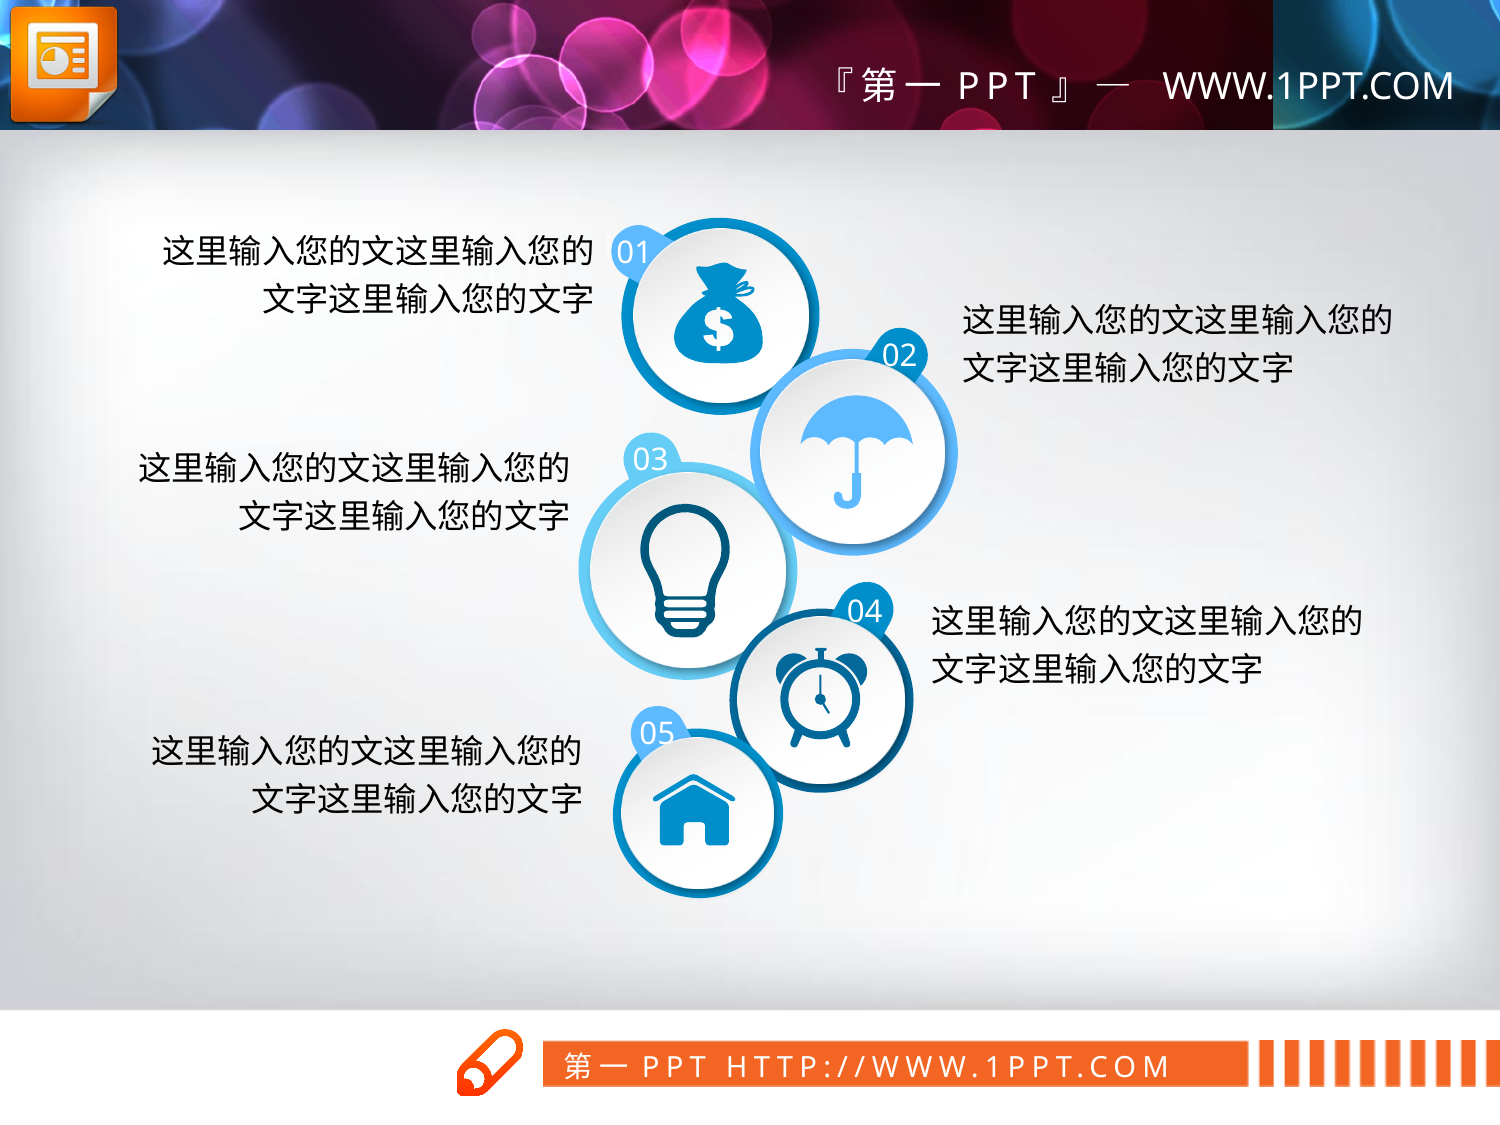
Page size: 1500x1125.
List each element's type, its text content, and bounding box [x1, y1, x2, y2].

text_box 这里输入您的文这里输入您的文字这里输入您的文字 [117, 716, 595, 824]
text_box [571, 428, 806, 688]
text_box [652, 773, 737, 846]
text_box 这里输入您的文这里输入您的文字这里输入您的文字 [128, 216, 602, 324]
picture [543, 1040, 1500, 1087]
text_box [605, 701, 790, 906]
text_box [607, 209, 828, 423]
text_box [741, 323, 966, 564]
picture [0, 0, 1500, 1012]
text_box 这里输入您的文这里输入您的文字这里输入您的文字 [950, 285, 1426, 393]
text_box 这里输入您的文这里输入您的文字这里输入您的文字 [925, 585, 1396, 694]
text_box 这里输入您的文这里输入您的文字这里输入您的文字 [105, 433, 566, 542]
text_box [722, 577, 921, 799]
